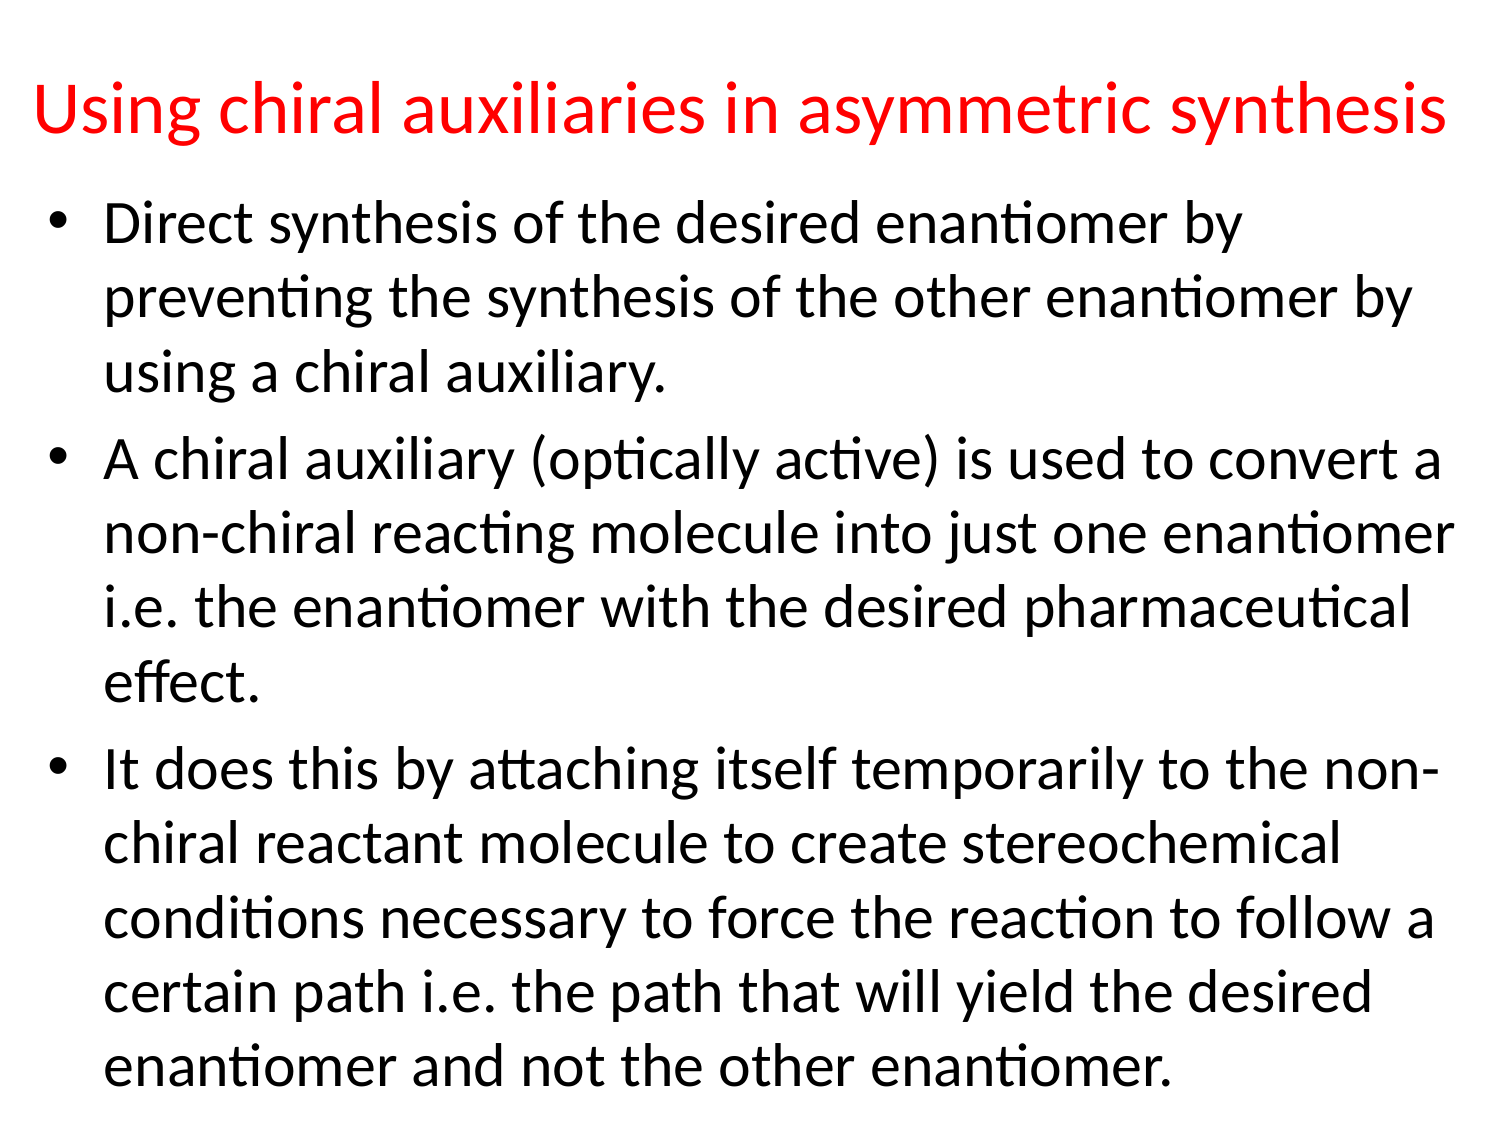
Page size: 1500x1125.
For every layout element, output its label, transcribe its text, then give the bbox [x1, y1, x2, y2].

list Direct synthesis of the desired enantiomer by preventing the synthesis of the other enantiomer by using a chiral auxiliary. A chiral auxiliary (optically active) is used to convert a non-chiral reacting molecule into just one enantiomer i.e. the enantiomer with the desired pharmaceutical effect. It does this by attaching itself temporarily to the non-chiral reactant molecule to create stereochemical conditions necessary to force the reaction to follow a certain path i.e. the path that will yield the desired enantiomer and not the other enantiomer. [32, 174, 1482, 1125]
title Using chiral auxiliaries in asymmetric synthesis [0, 10, 1482, 198]
